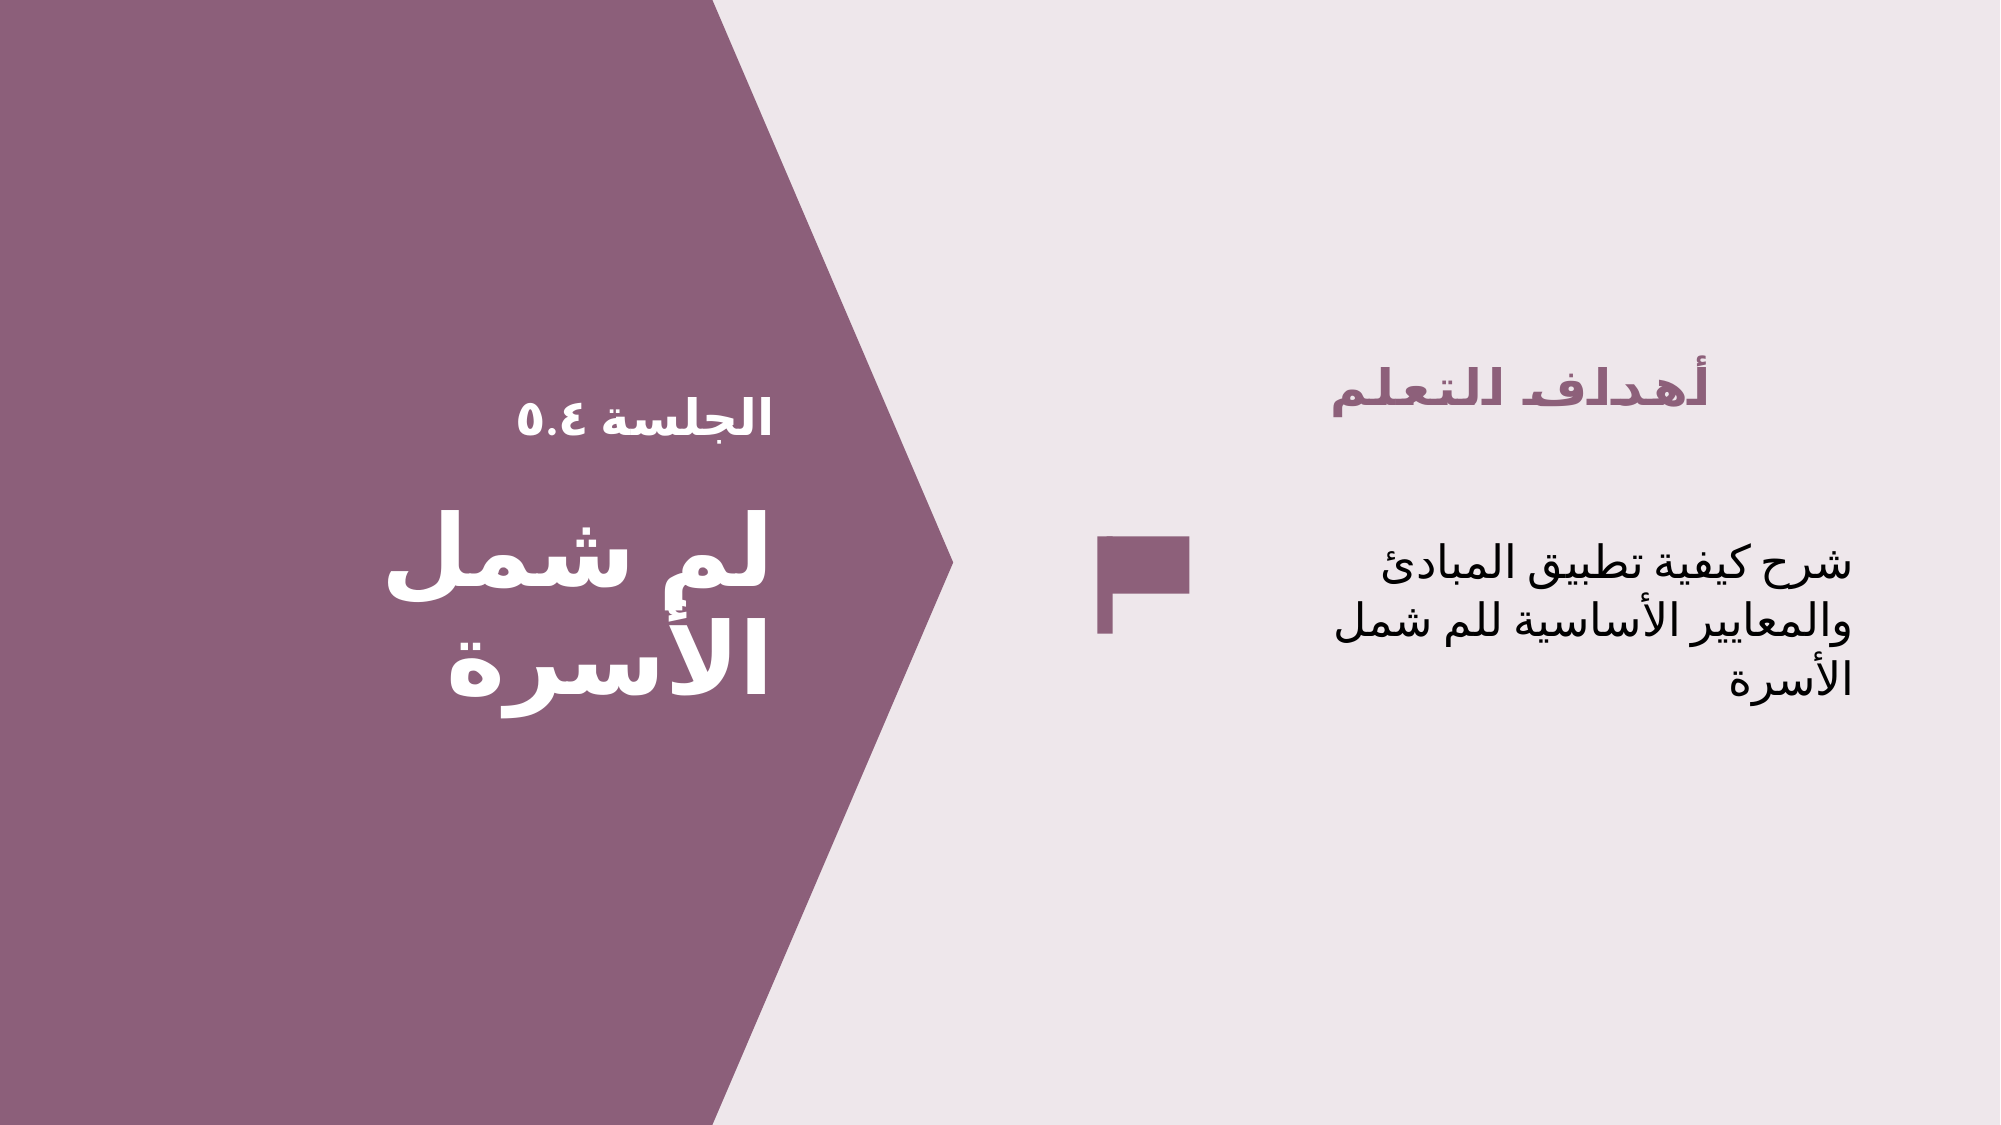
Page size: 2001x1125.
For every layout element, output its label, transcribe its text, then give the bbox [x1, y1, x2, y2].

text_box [1097, 536, 1190, 634]
title الجلسة ٥.٤ لم شمل الأسرة [130, 508, 790, 601]
text_box أهداف التعلم [1147, 348, 1894, 424]
text_box شرح كيفية تطبيق المبادئ والمعايير الأساسية للم شمل الأسرة [1240, 520, 1870, 713]
